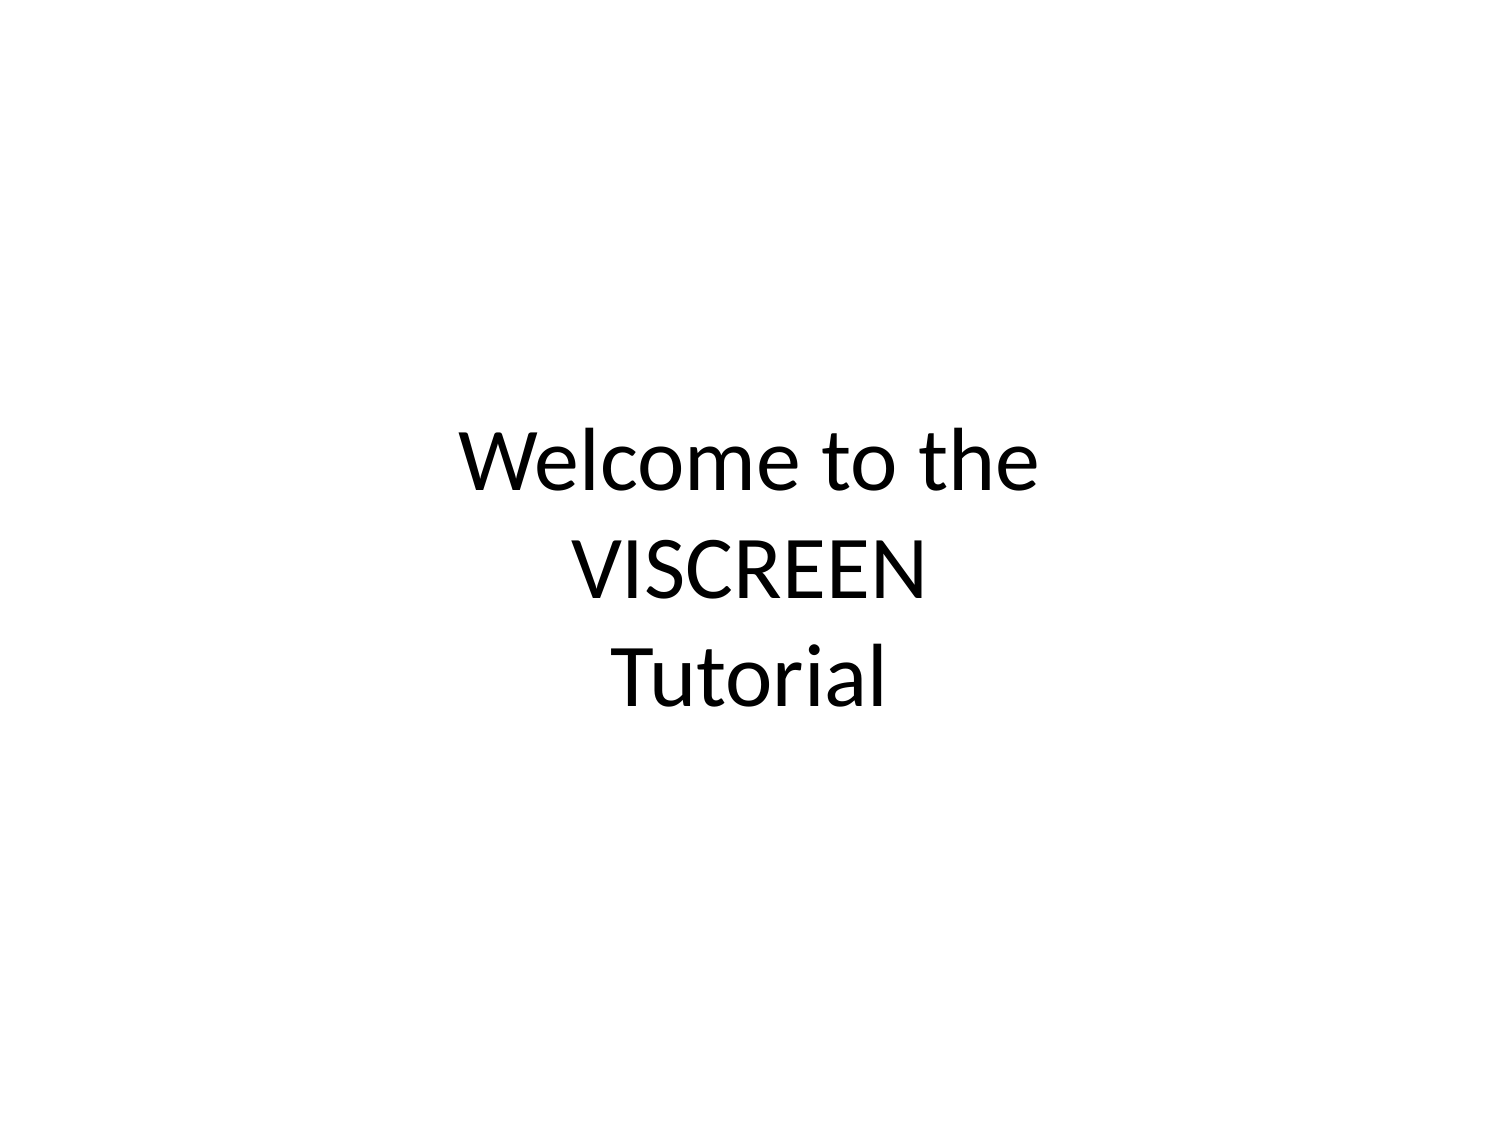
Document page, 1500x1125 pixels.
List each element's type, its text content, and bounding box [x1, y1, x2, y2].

title Welcome to the VISCREEN Tutorial [112, 392, 1388, 733]
